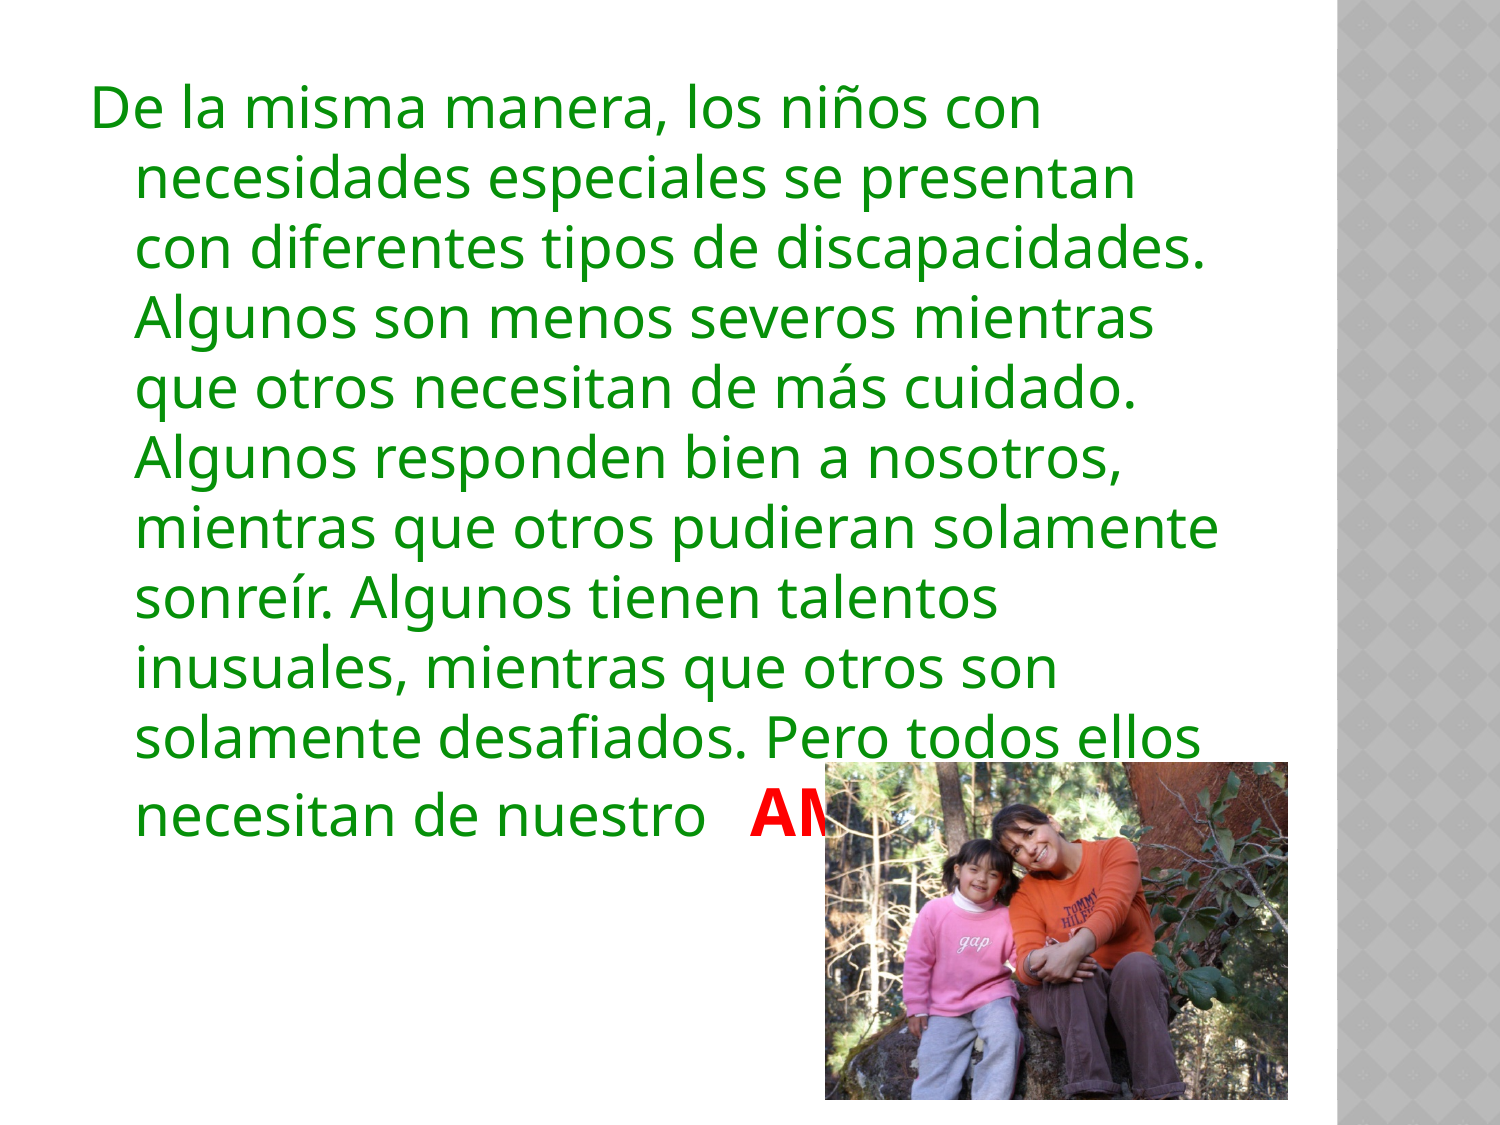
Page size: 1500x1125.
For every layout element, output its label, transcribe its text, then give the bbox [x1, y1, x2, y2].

list De la misma manera, los niños con necesidades especiales se presentan con diferentes tipos de discapacidades. Algunos son menos severos mientras que otros necesitan de más cuidado. Algunos responden bien a nosotros, mientras que otros pudieran solamente sonreír. Algunos tienen talentos inusuales, mientras que otros son solamente desafiados. Pero todos ellos necesitan de nuestro AMOR [75, 62, 1263, 1059]
picture [824, 762, 1288, 1101]
